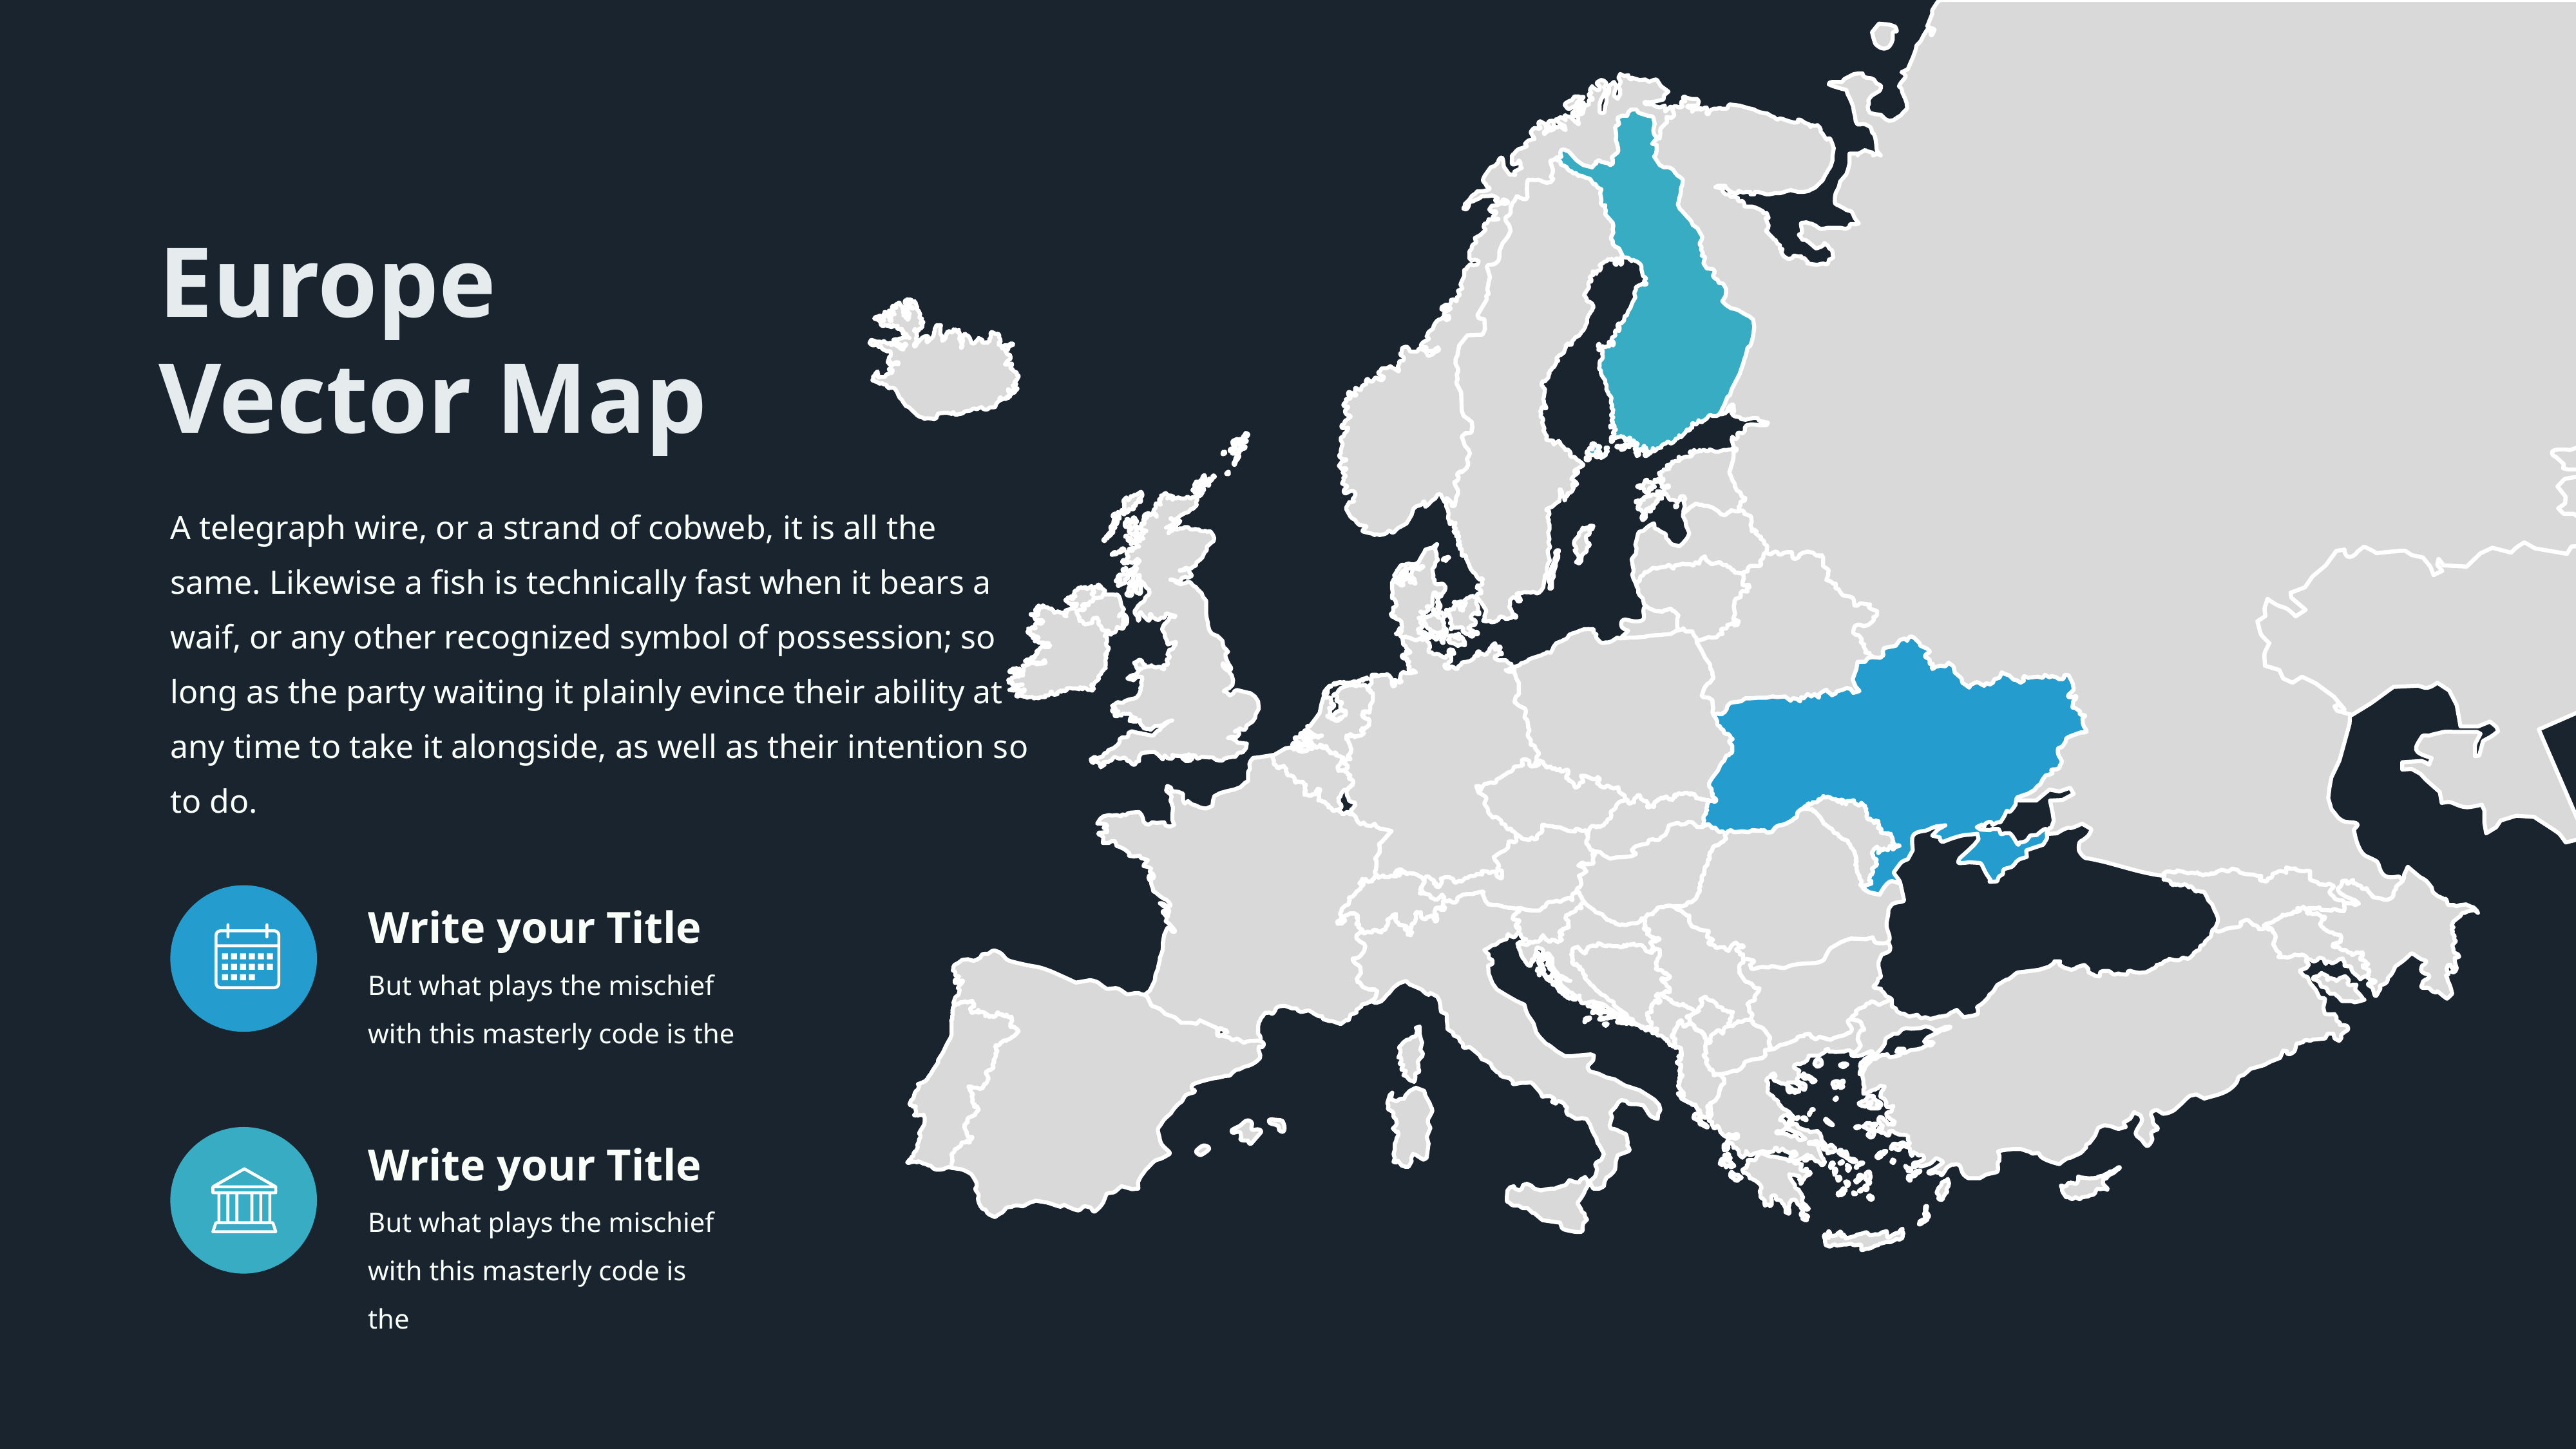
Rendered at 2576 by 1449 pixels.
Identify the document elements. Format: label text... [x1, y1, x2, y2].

text_box [169, 1126, 318, 1274]
text_box Write your Title But what plays the mischief with this masterly code is the [342, 1099, 758, 1348]
text_box [211, 1167, 278, 1233]
text_box [215, 923, 281, 990]
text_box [869, 0, 2576, 1250]
text_box Write your Title But what plays the mischief with this masterly code is the [342, 862, 761, 1062]
text_box [169, 884, 318, 1033]
text_box Europe Vector Map [149, 216, 718, 457]
text_box A telegraph wire, or a strand of cobweb, it is all the same. Likewise a fish is technically fast when it bears a waif, or any other recognized symbol of possession; so long as the party waiting it plainly evince their ability at any time to take it alongside, as well as their intention so to do. [160, 431, 869, 825]
